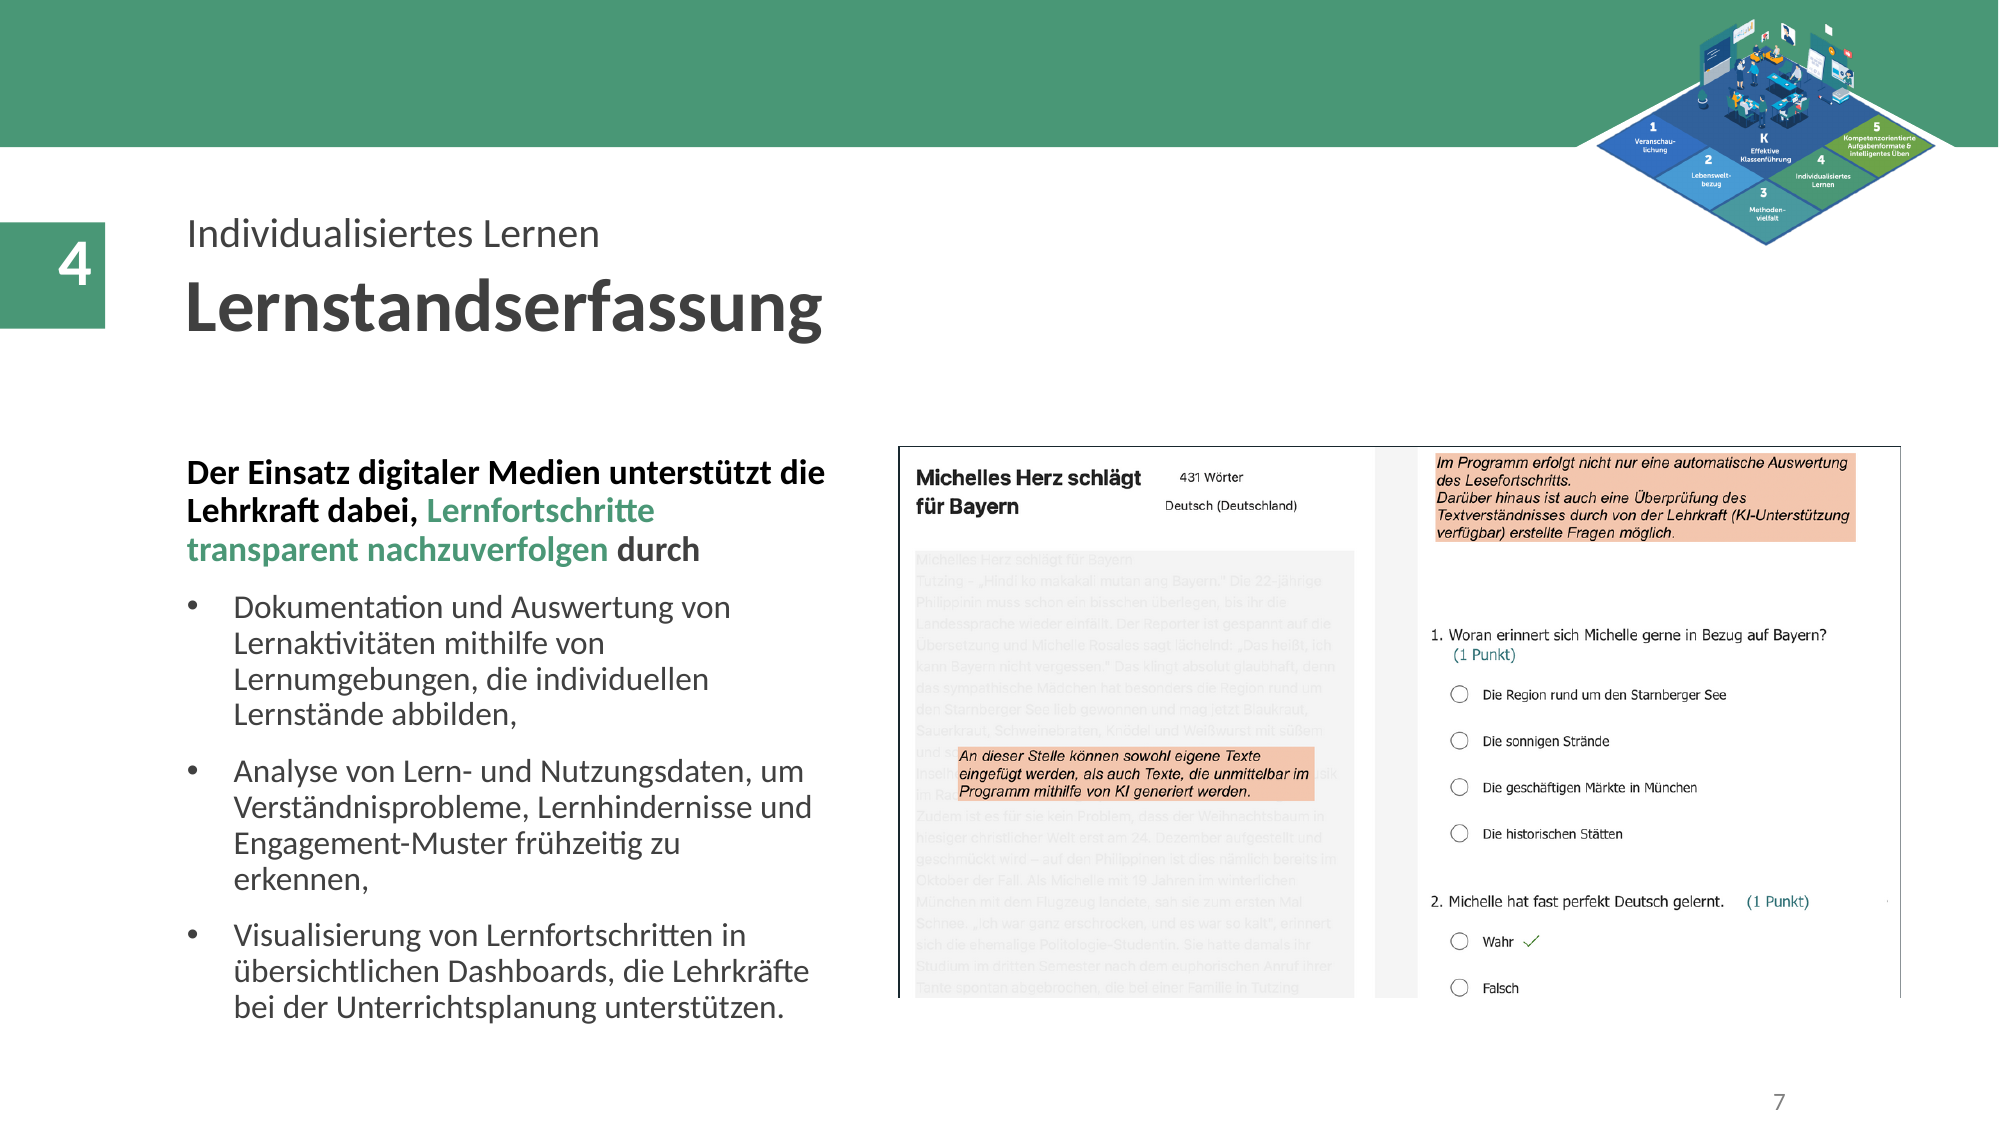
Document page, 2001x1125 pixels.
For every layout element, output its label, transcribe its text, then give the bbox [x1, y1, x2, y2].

picture [1589, 12, 1942, 249]
list Der Einsatz digitaler Medien unterstützt die Lehrkraft dabei, Lernfortschritte transparent nachzuverfolgen durch Dokumentation und Auswertung von Lernaktivitäten mithilfe von Lernumgebungen, die individuellen Lernstände abbilden, Analyse von Lern- und Nutzungsdaten, um Verständnisprobleme, Lernhindernisse und Engagement-Muster frühzeitig zu erkennen, Visualisierung von Lernfortschritten in übersichtlichen Dashboards, die Lehrkräfte bei der Unterrichtsplanung unterstützen. [171, 446, 847, 1038]
list Individualisiertes Lernen [171, 180, 1615, 264]
list Lernstandserfassung [170, 272, 1901, 356]
slide_number 7 [1350, 1075, 1801, 1125]
picture [898, 446, 1901, 998]
